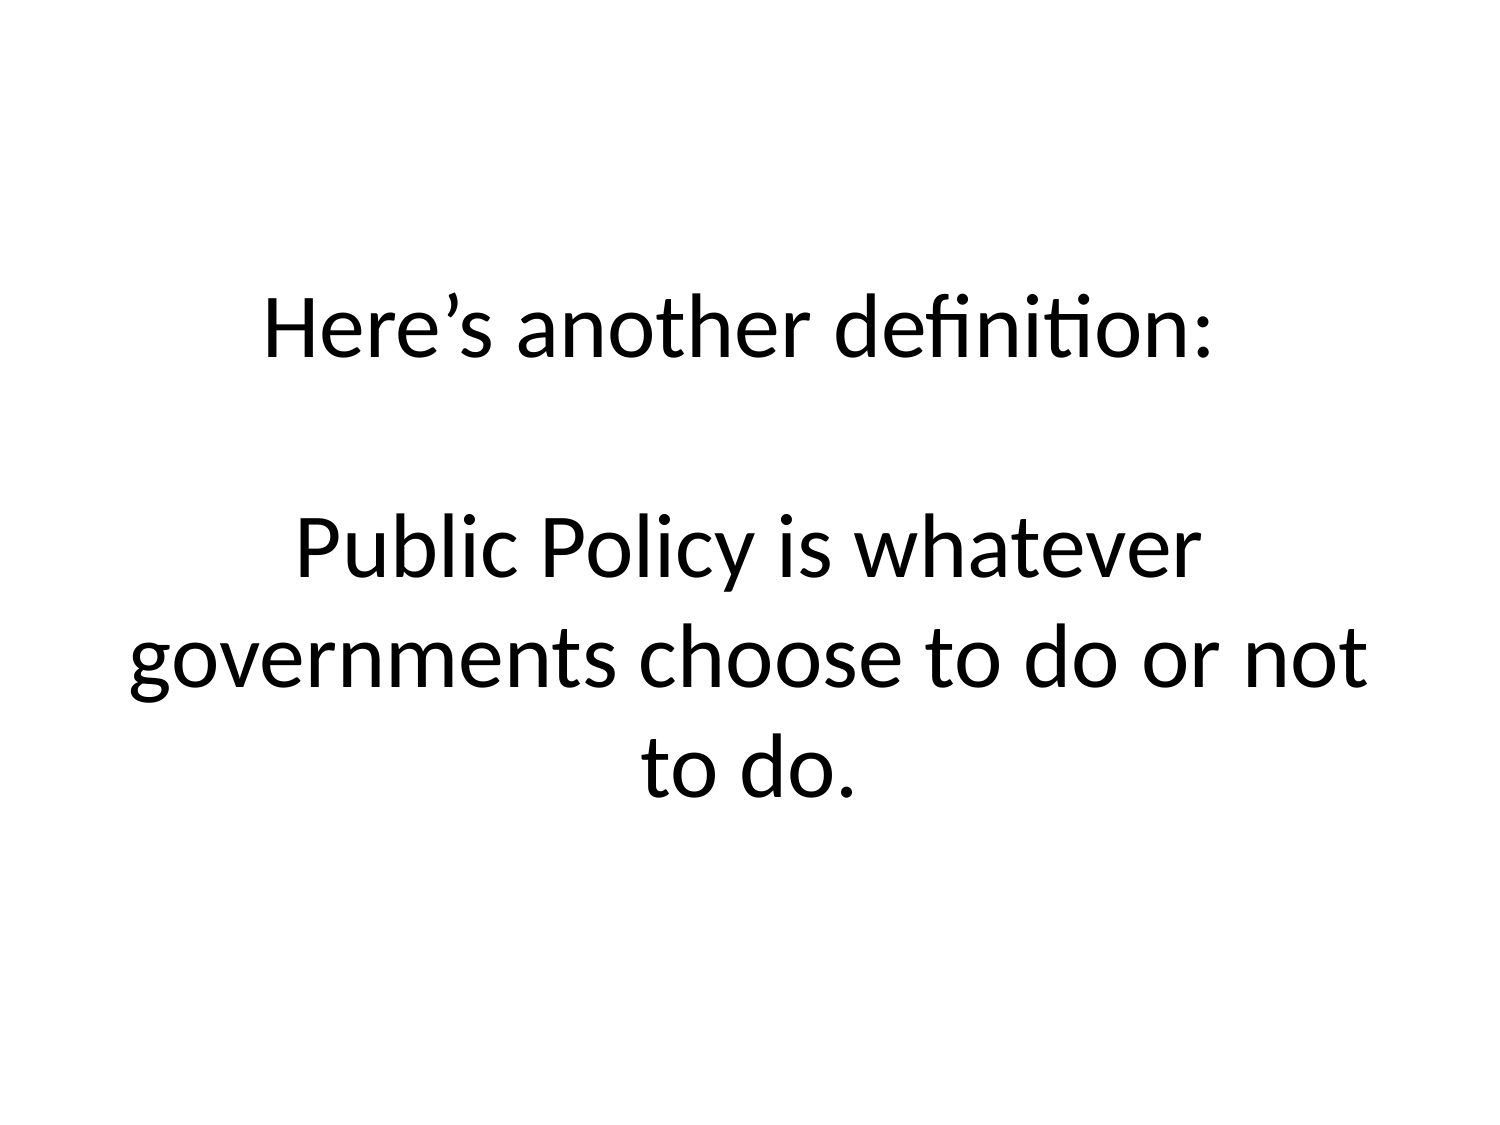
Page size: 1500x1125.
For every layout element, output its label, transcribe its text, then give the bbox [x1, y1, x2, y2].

title Here’s another definition: Public Policy is whatever governments choose to do or not to do. [75, 45, 1425, 1038]
